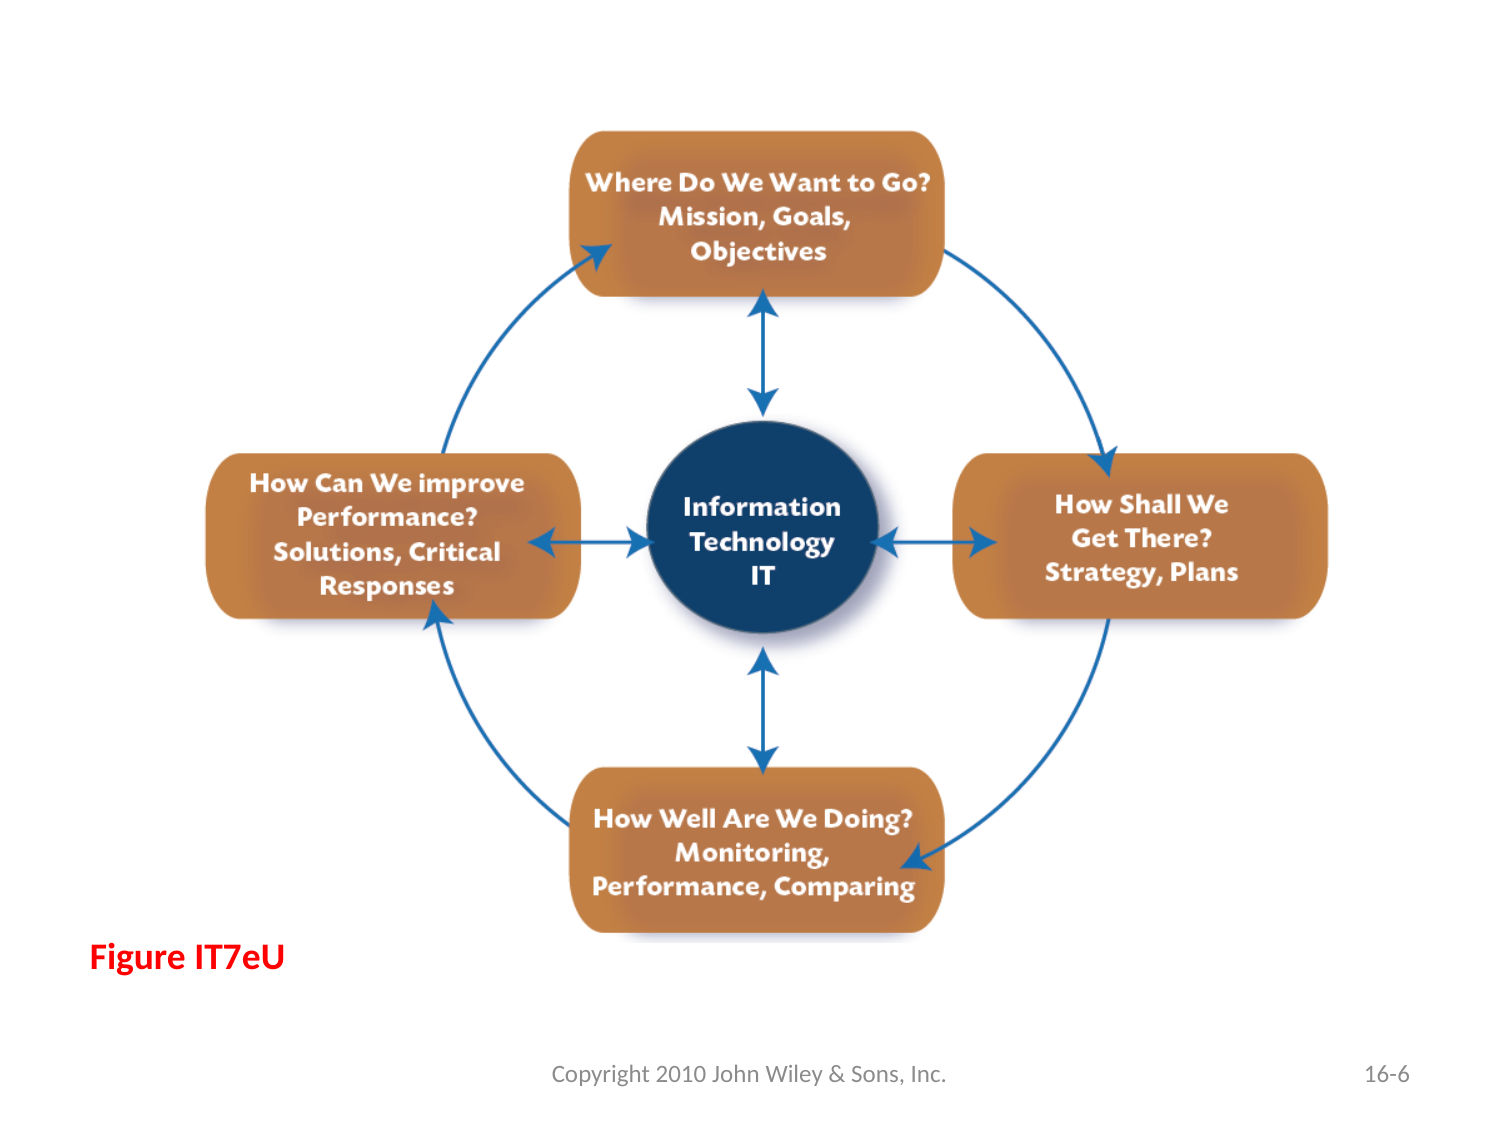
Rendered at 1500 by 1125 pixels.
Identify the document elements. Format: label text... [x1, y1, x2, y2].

slide_number 16-6 [1074, 1042, 1425, 1103]
picture [165, 99, 1334, 943]
footer Copyright 2010 John Wiley & Sons, Inc. [512, 1042, 988, 1103]
text_box Figure IT7eU [74, 924, 450, 1030]
